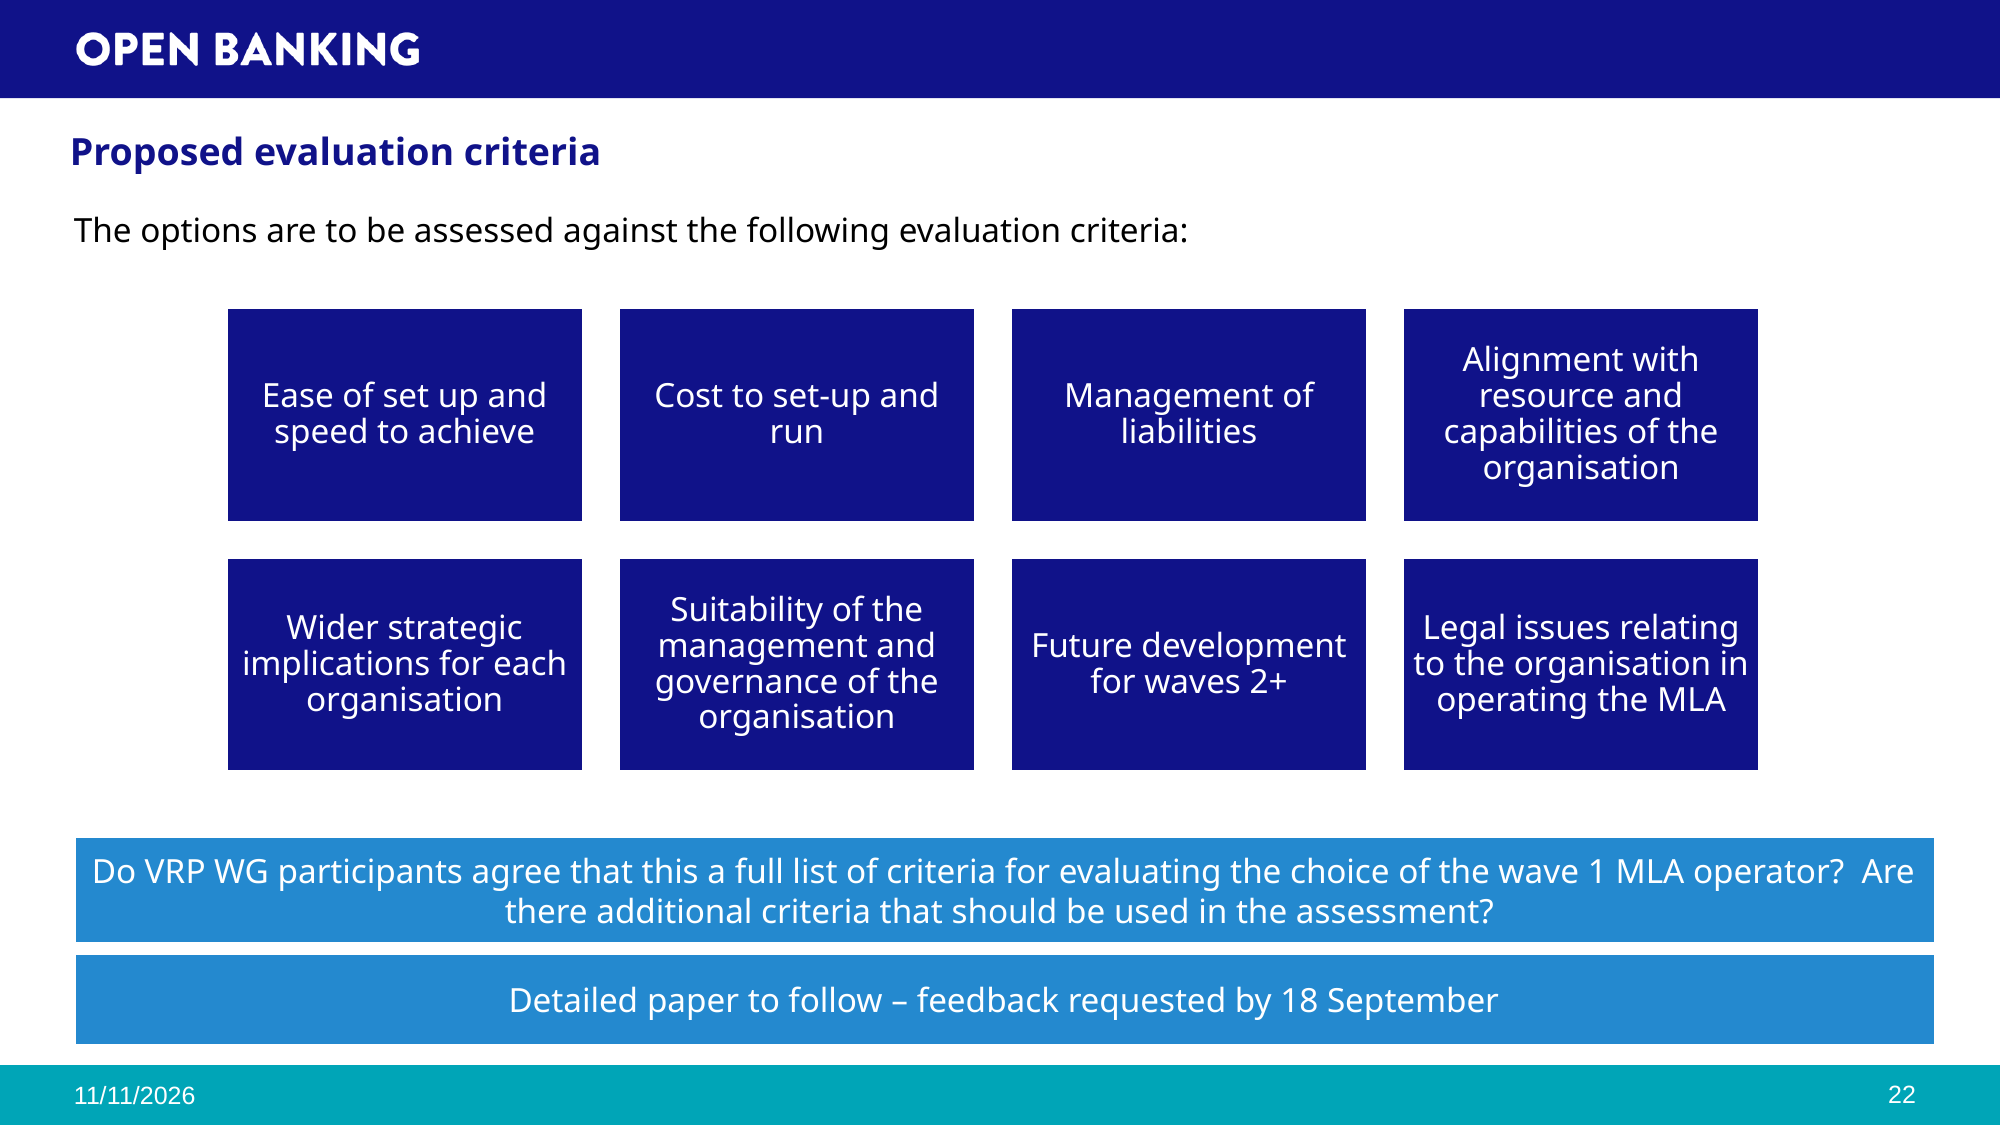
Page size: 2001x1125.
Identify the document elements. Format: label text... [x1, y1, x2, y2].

slide_number 22 [1412, 1064, 1932, 1124]
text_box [41, 307, 1945, 772]
text_box Do VRP WG participants agree that this a full list of criteria for evaluating the choice of the wave 1 MLA operator? Are there additional criteria that should be used in the assessment? [73, 835, 1937, 946]
picture [43, 0, 452, 99]
text_box Detailed paper to follow – feedback requested by 18 September [73, 952, 1937, 1047]
footer [662, 1064, 1338, 1124]
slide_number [59, 1065, 509, 1125]
list The options are to be assessed against the following evaluation criteria: [59, 206, 1936, 289]
title Proposed evaluation criteria [54, 125, 1629, 207]
